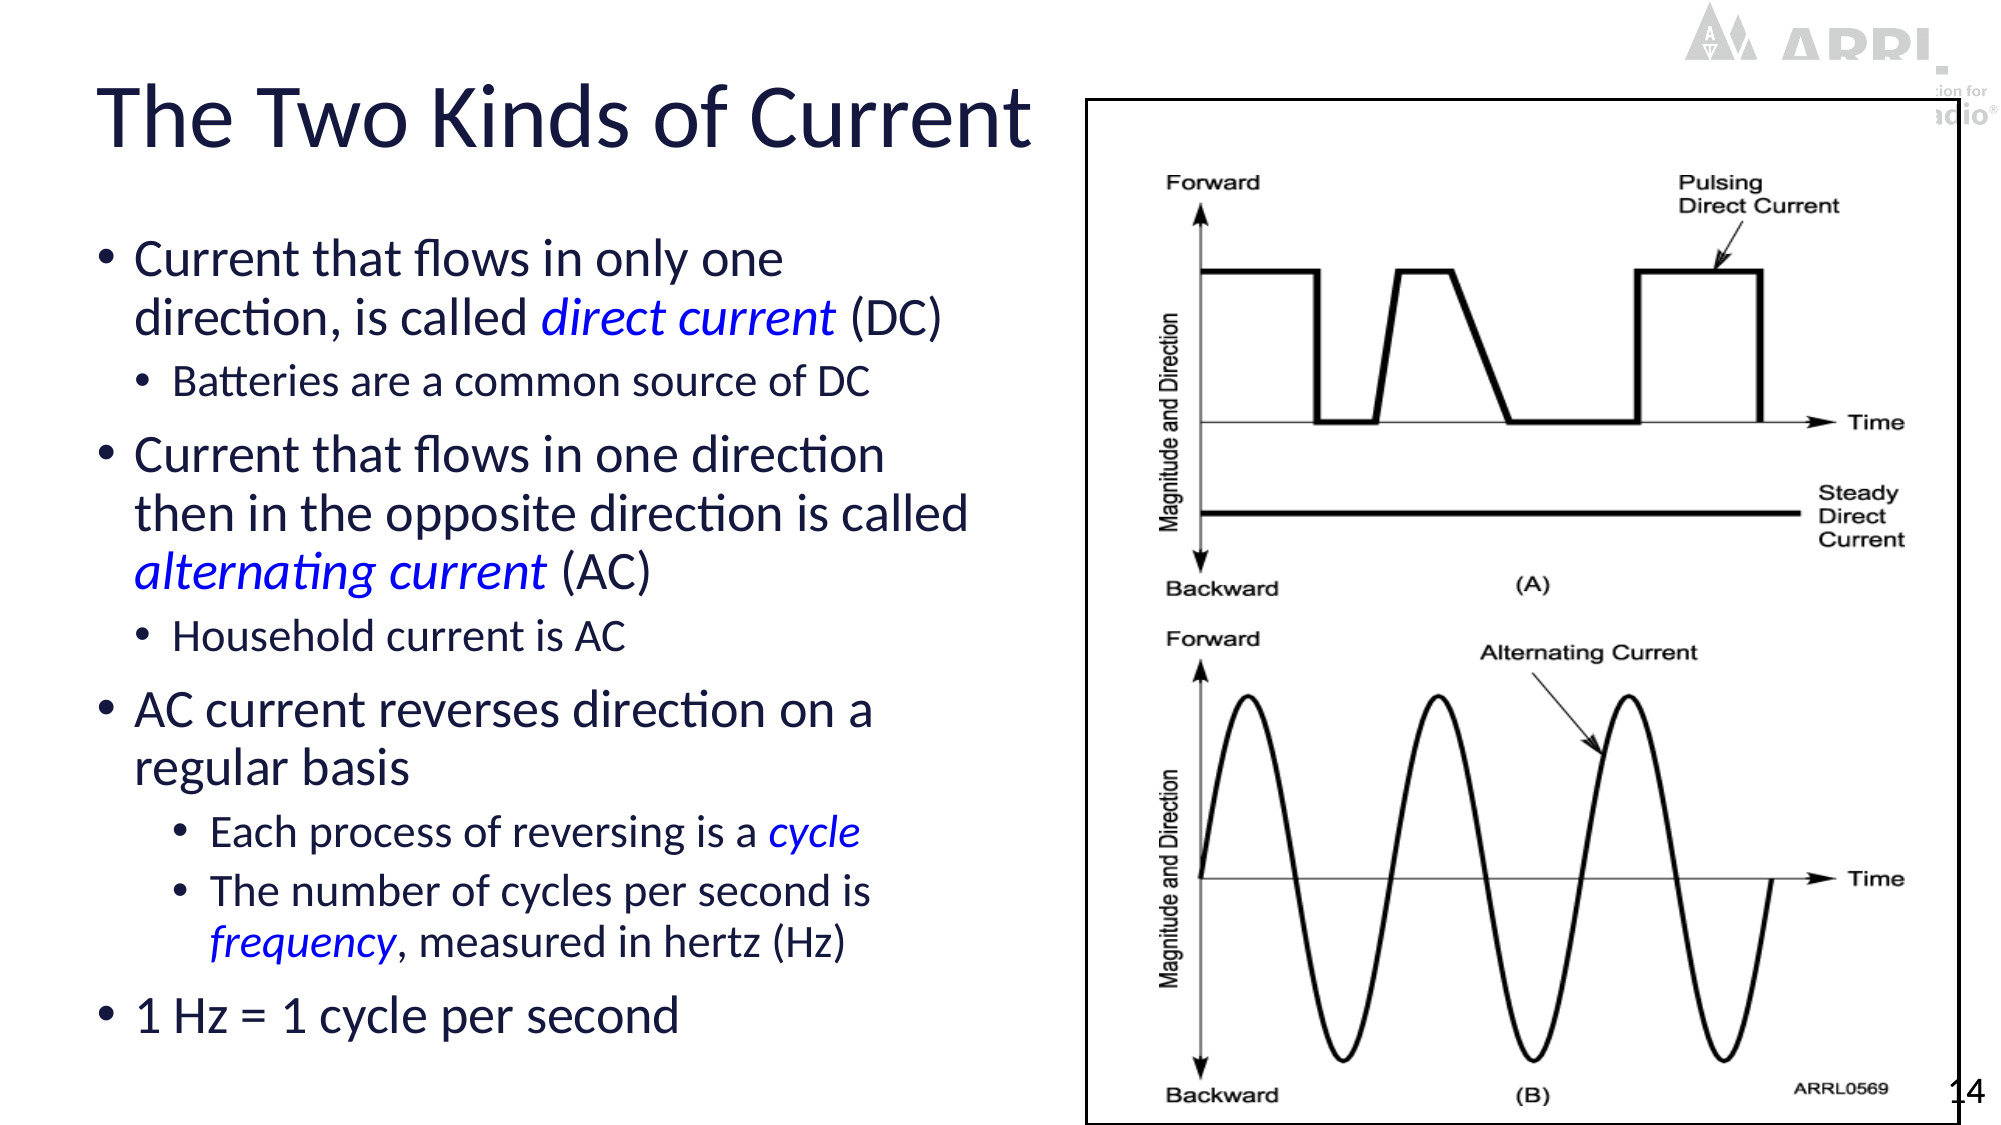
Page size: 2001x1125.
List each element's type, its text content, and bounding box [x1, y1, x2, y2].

list Current that flows in only one direction, is called direct current (DC) Batteries are a common source of DC Current that flows in one direction then in the opposite direction is called alternating current (AC) Household current is AC AC current reverses direction on a regular basis Each process of reversing is a cycle The number of cycles per second is frequency, measured in hertz (Hz) 1 Hz = 1 cycle per second [81, 222, 1000, 1066]
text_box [1086, 59, 1960, 1125]
picture [1674, 0, 2000, 164]
title The Two Kinds of Current [81, 59, 1086, 176]
